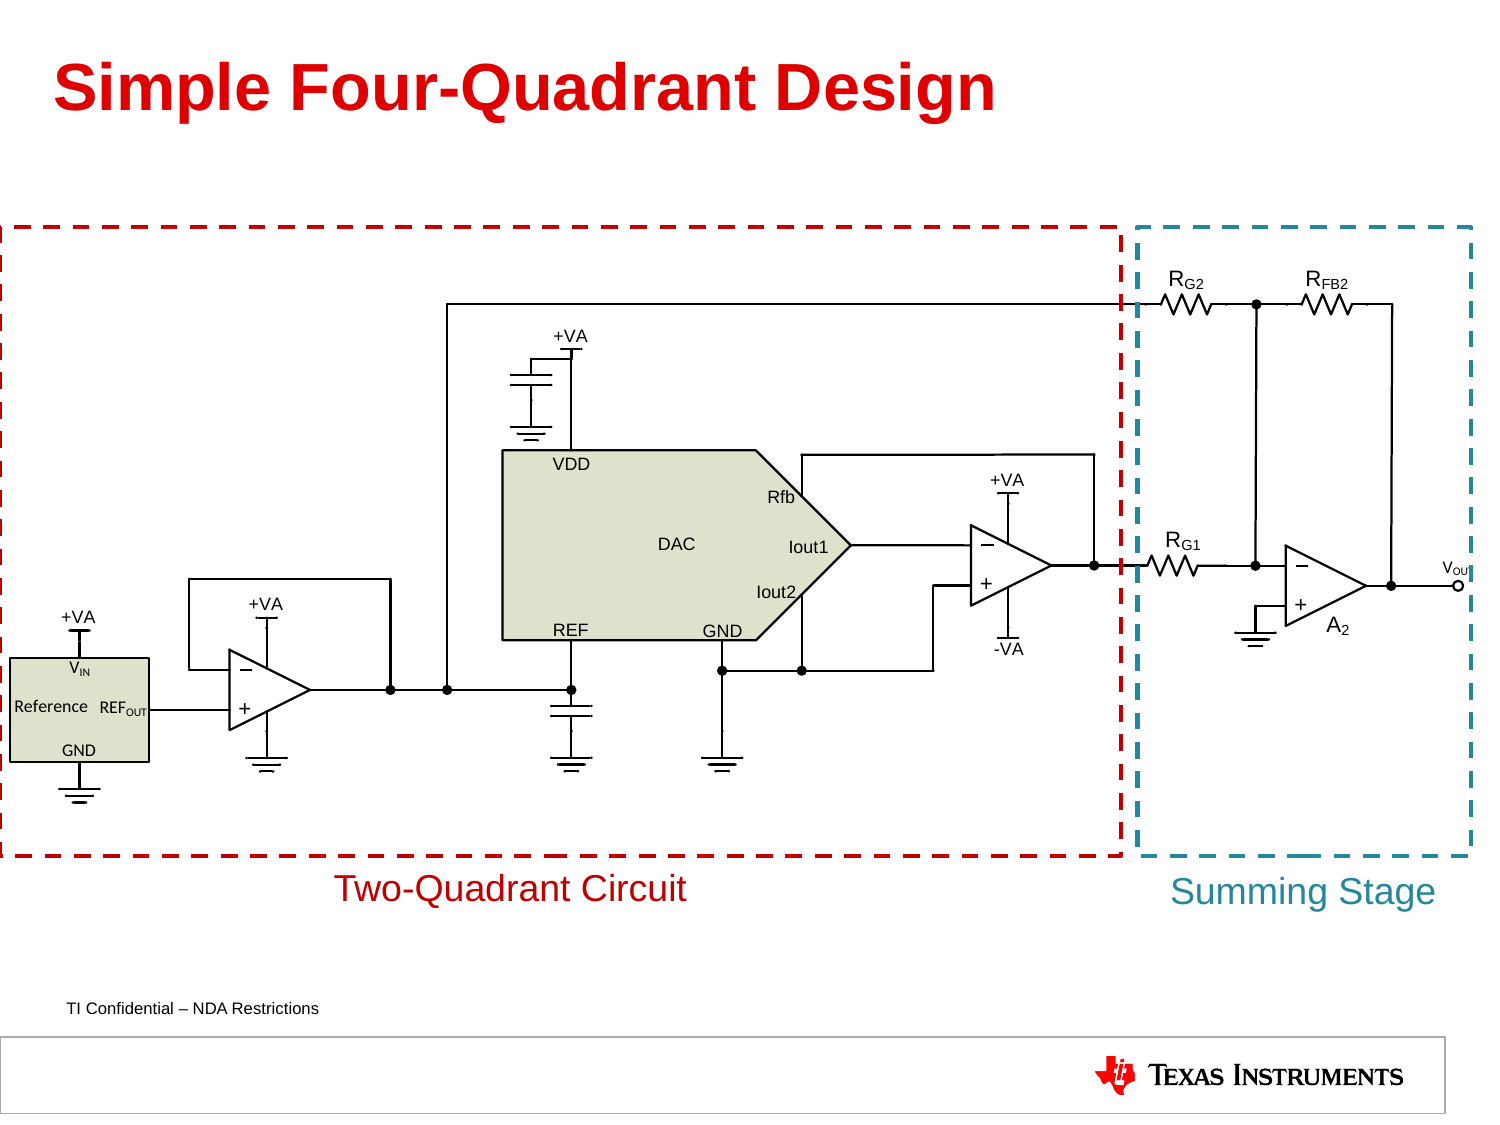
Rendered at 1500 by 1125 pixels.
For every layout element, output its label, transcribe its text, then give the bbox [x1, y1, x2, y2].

text_box [0, 225, 1123, 254]
picture [1095, 1056, 1403, 1095]
text_box [0, 854, 1123, 858]
text_box [1135, 225, 1473, 254]
text_box Summing Stage [1155, 859, 1471, 920]
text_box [0, 256, 1493, 847]
title Simple Four-Quadrant Design [37, 23, 1426, 158]
text_box Two-Quadrant Circuit [318, 856, 705, 916]
